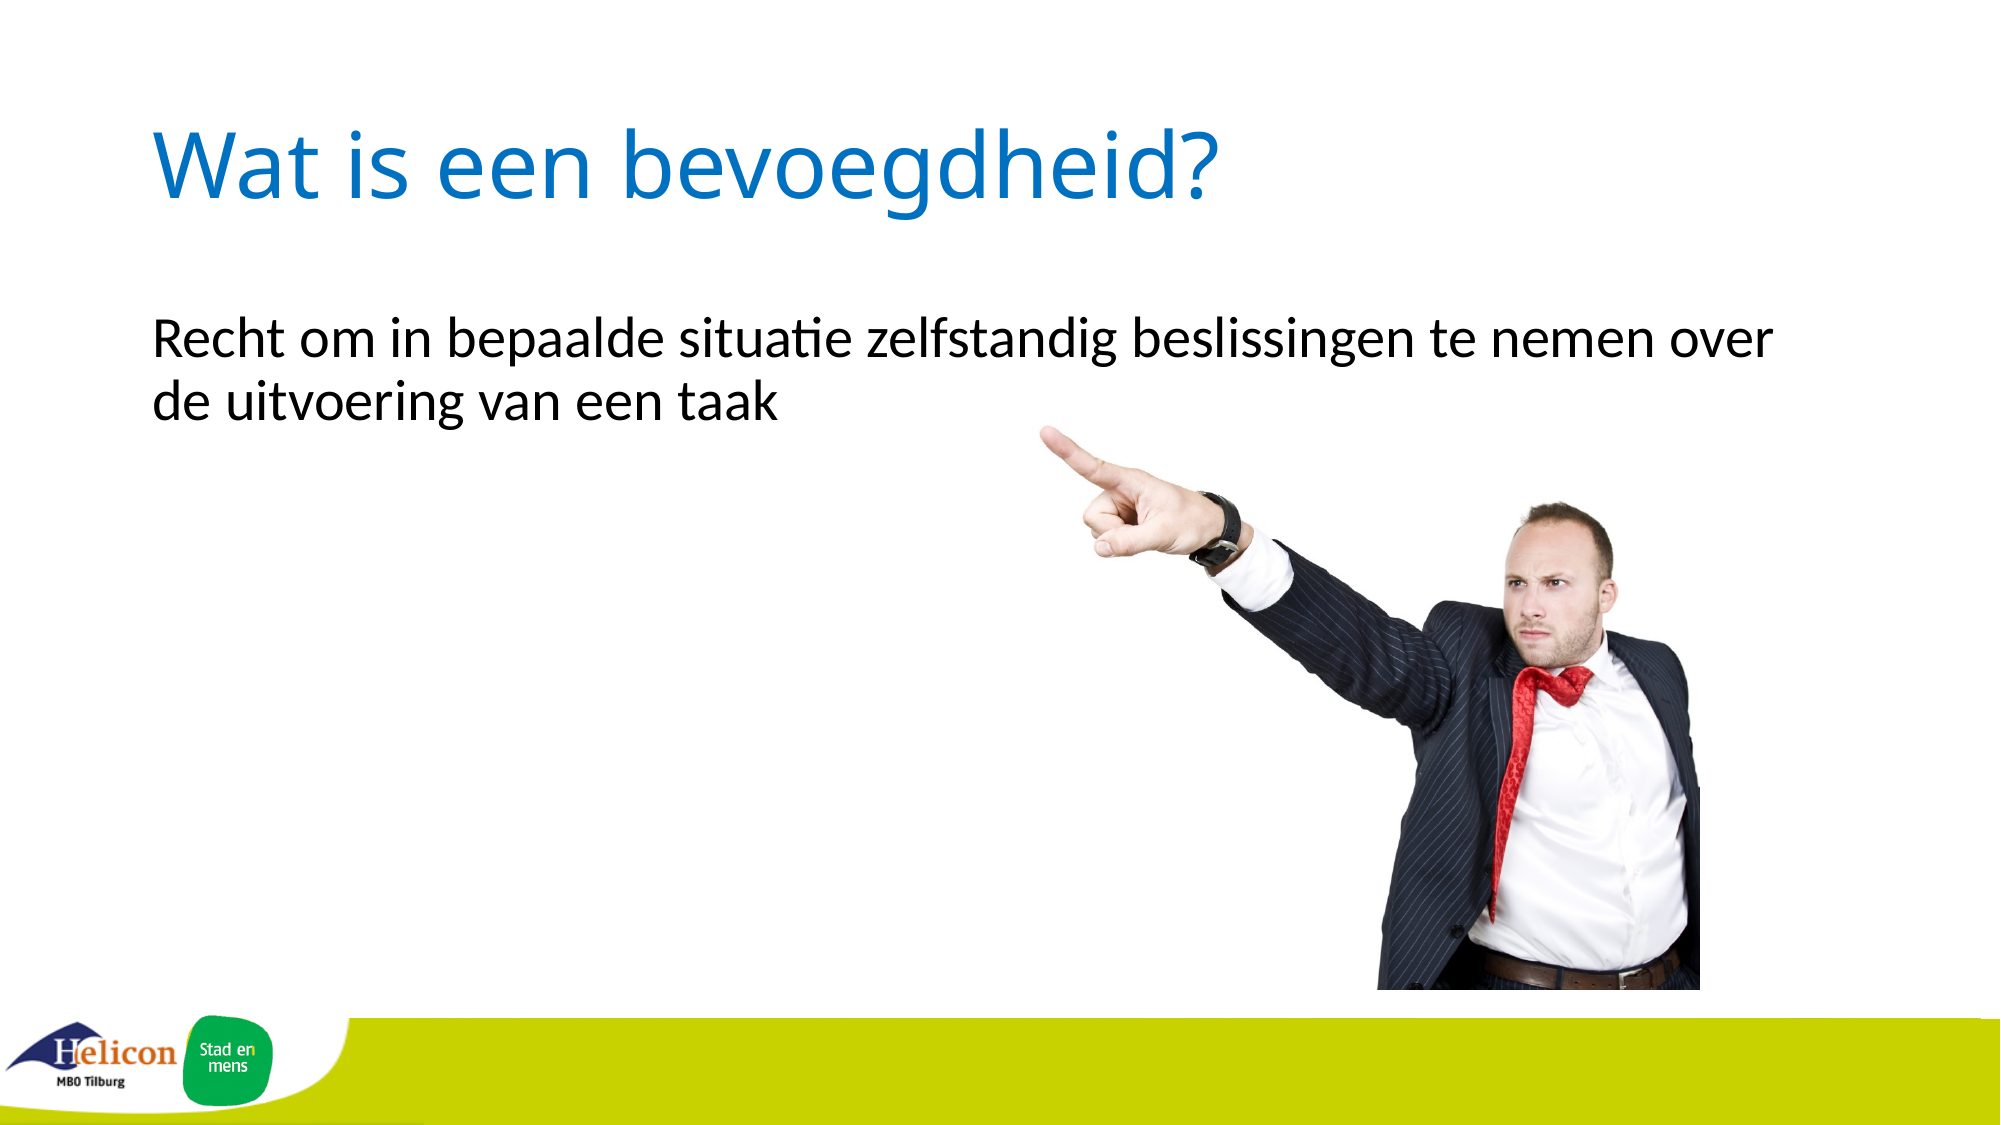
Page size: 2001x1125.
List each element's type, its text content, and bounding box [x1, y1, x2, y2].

list Recht om in bepaalde situatie zelfstandig beslissingen te nemen over de uitvoering van een taak [137, 299, 1863, 1014]
title Wat is een bevoegdheid? [137, 59, 1863, 278]
picture [0, 1014, 424, 1125]
picture [999, 404, 1700, 990]
